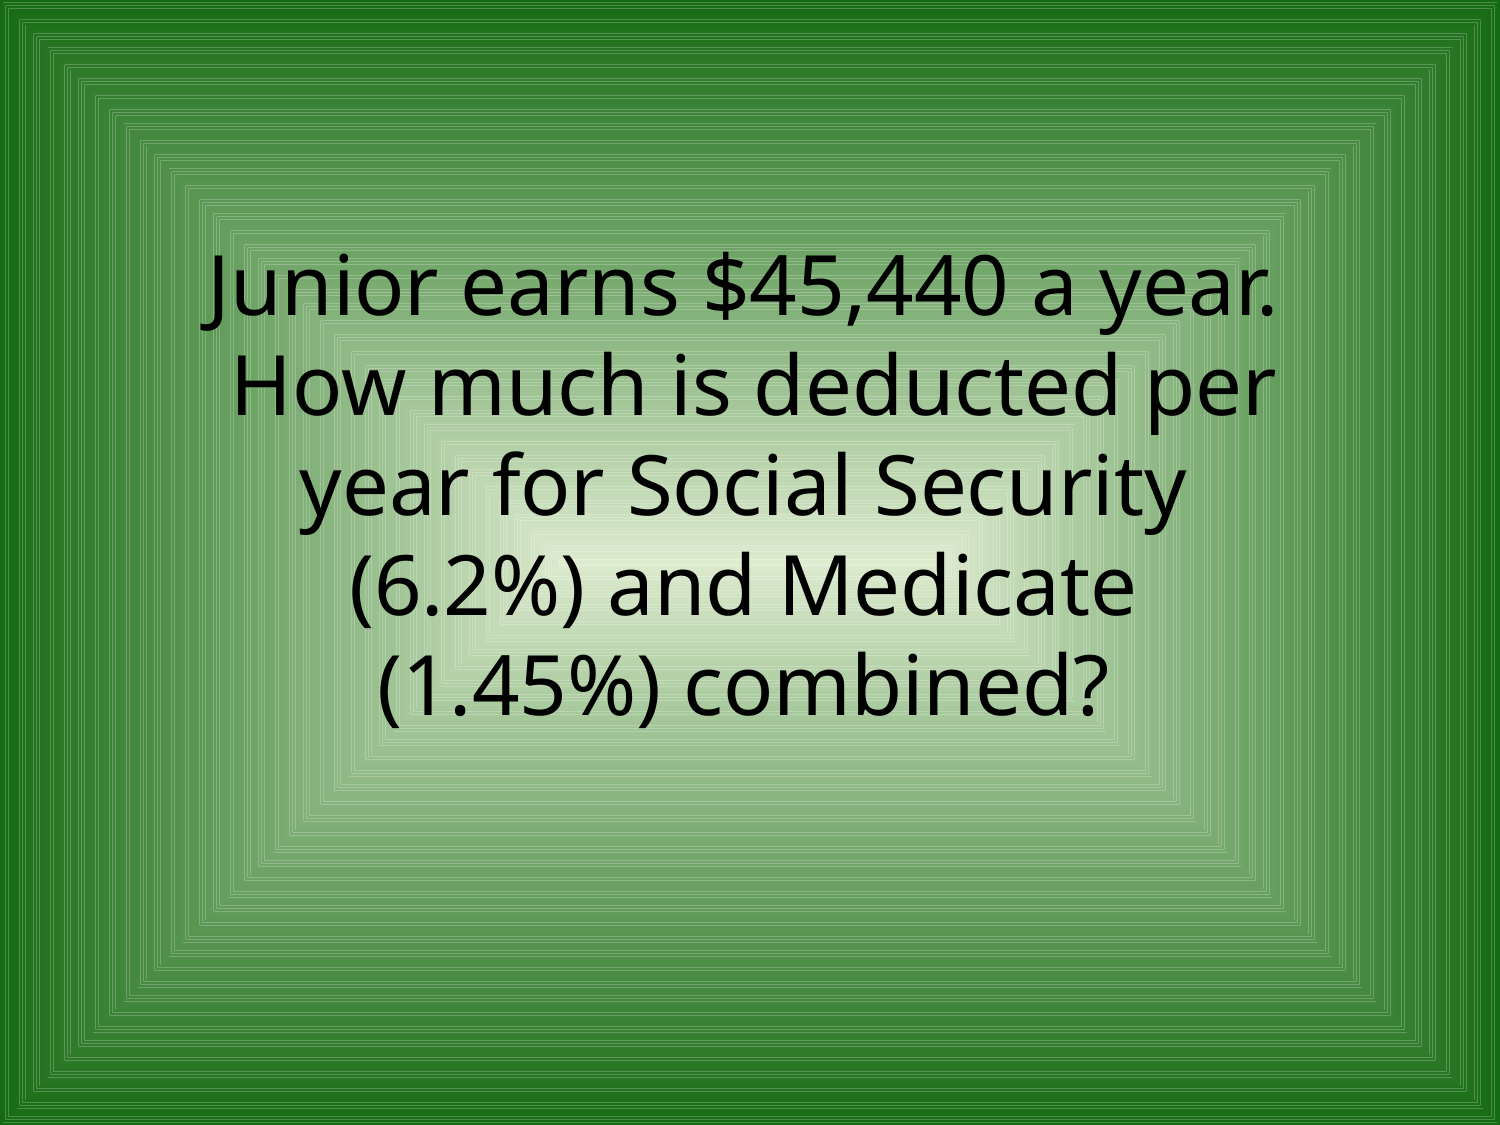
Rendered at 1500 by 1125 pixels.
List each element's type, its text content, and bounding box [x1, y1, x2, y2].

text_box Junior earns $45,440 a year. How much is deducted per year for Social Security (6.2%) and Medicate (1.45%) combined? [187, 224, 1300, 740]
